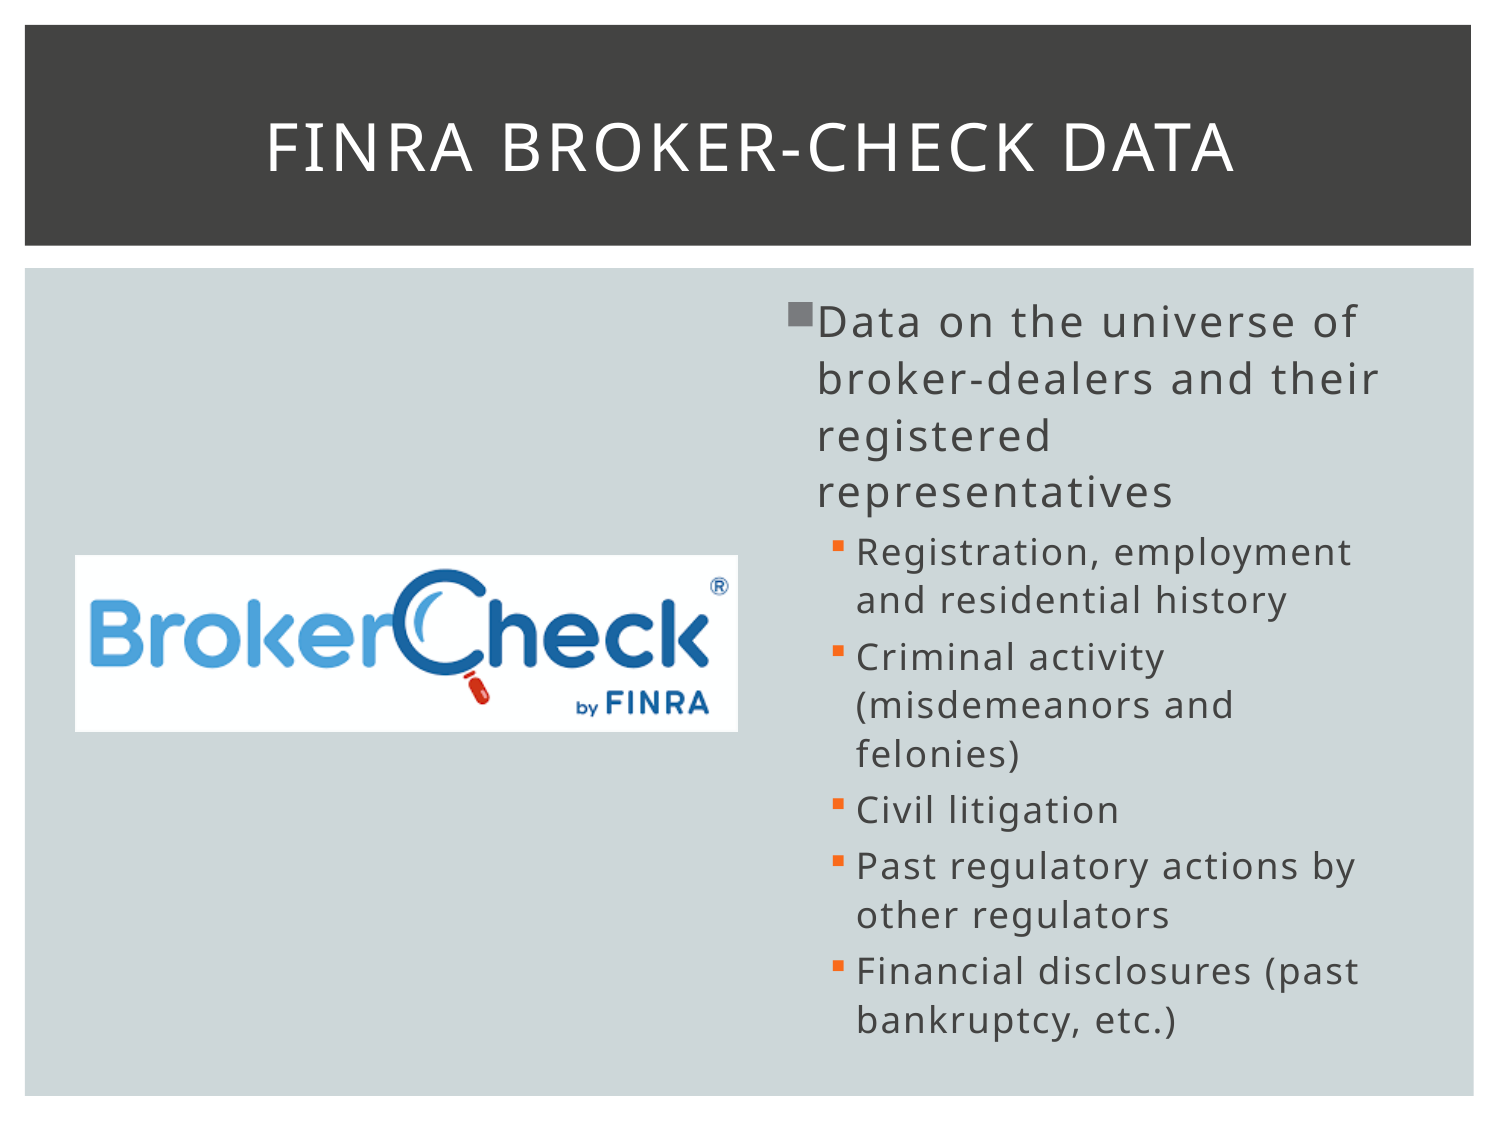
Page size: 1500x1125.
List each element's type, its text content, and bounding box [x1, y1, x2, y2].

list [74, 281, 738, 1006]
list Data on the universe of broker-dealers and their registered representatives Registration, employment and residential history Criminal activity (misdemeanors and felonies) Civil litigation Past regulatory actions by other regulators Financial disclosures (past bankruptcy, etc.) [762, 281, 1425, 1058]
title FINRA Broker-Check Data [62, 58, 1438, 232]
